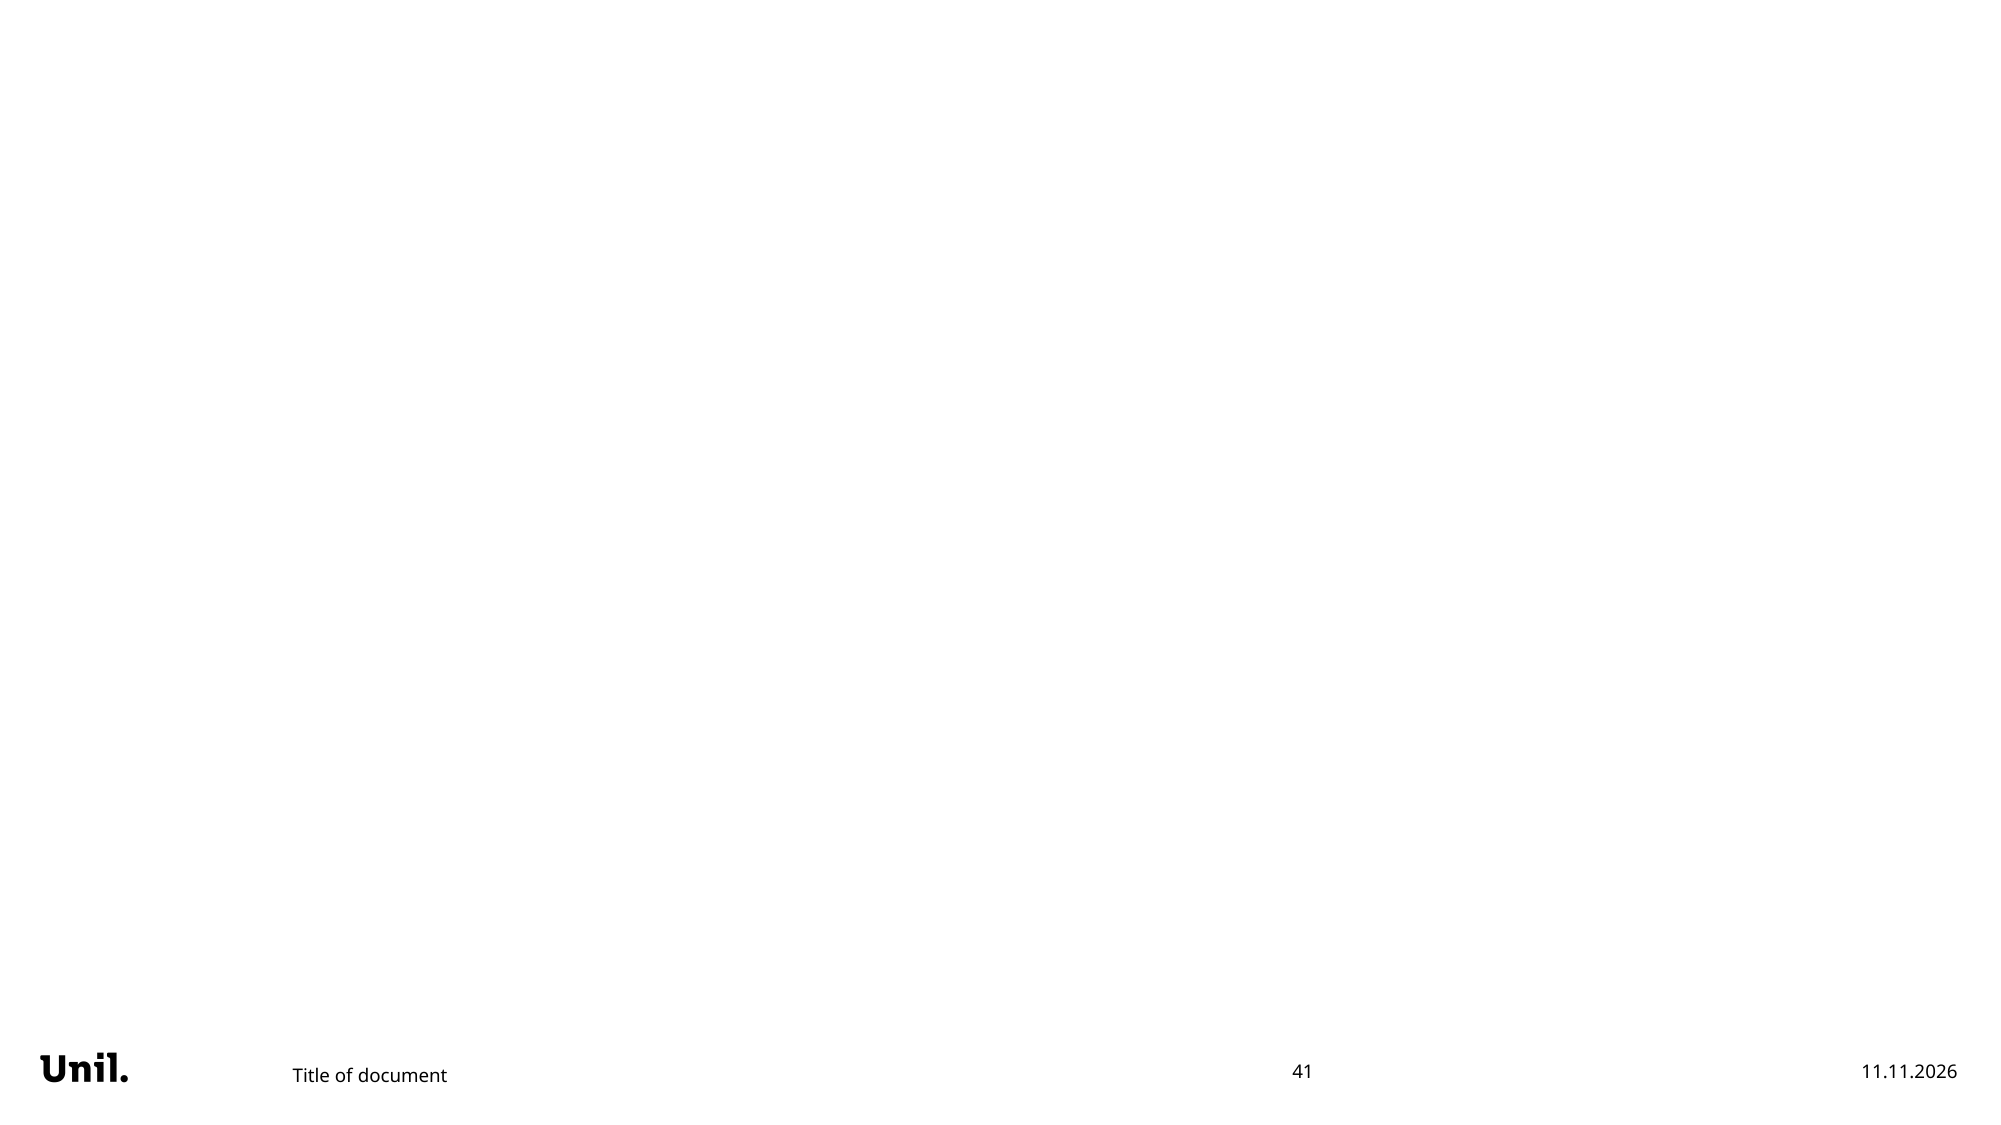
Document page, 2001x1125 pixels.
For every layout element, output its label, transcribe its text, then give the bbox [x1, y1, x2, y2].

slide_number 41 [1250, 1037, 1355, 1086]
footer Title of document [292, 1011, 1048, 1087]
picture [27, 1042, 141, 1095]
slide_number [1789, 1026, 1958, 1086]
